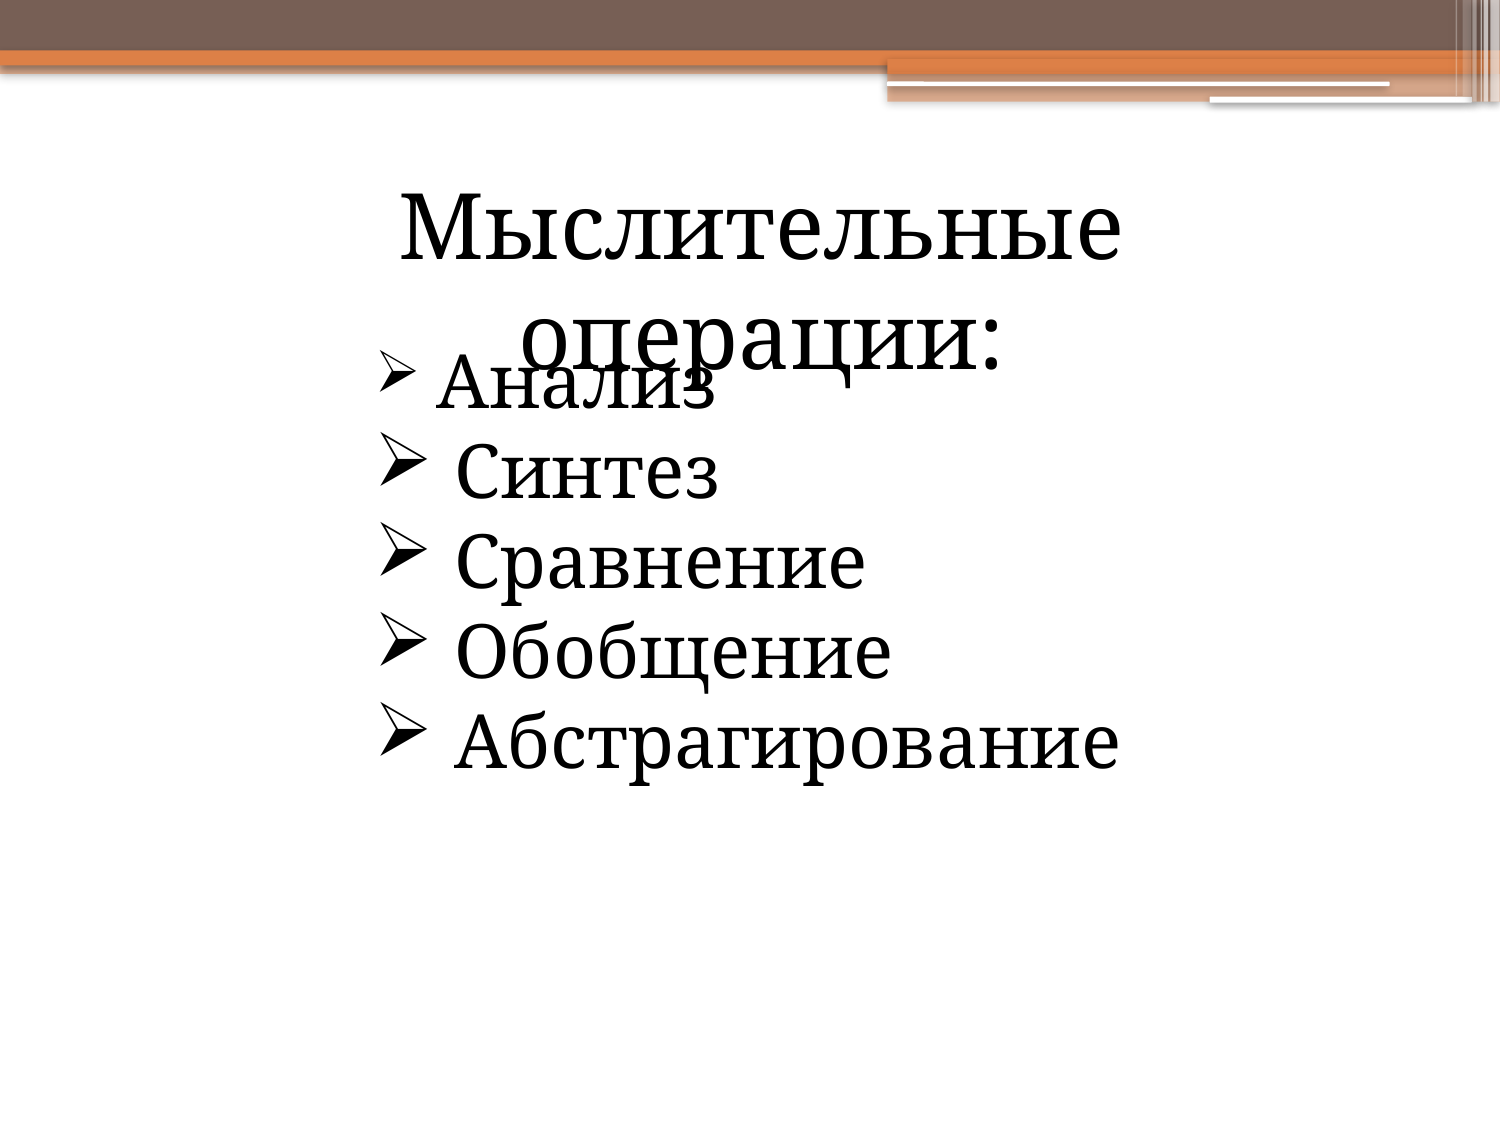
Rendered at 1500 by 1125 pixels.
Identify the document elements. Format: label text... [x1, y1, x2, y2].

text_box Мыслительные операции: [159, 160, 1365, 396]
text_box Анализ Синтез Сравнение Обобщение Абстрагирование [360, 326, 1306, 791]
